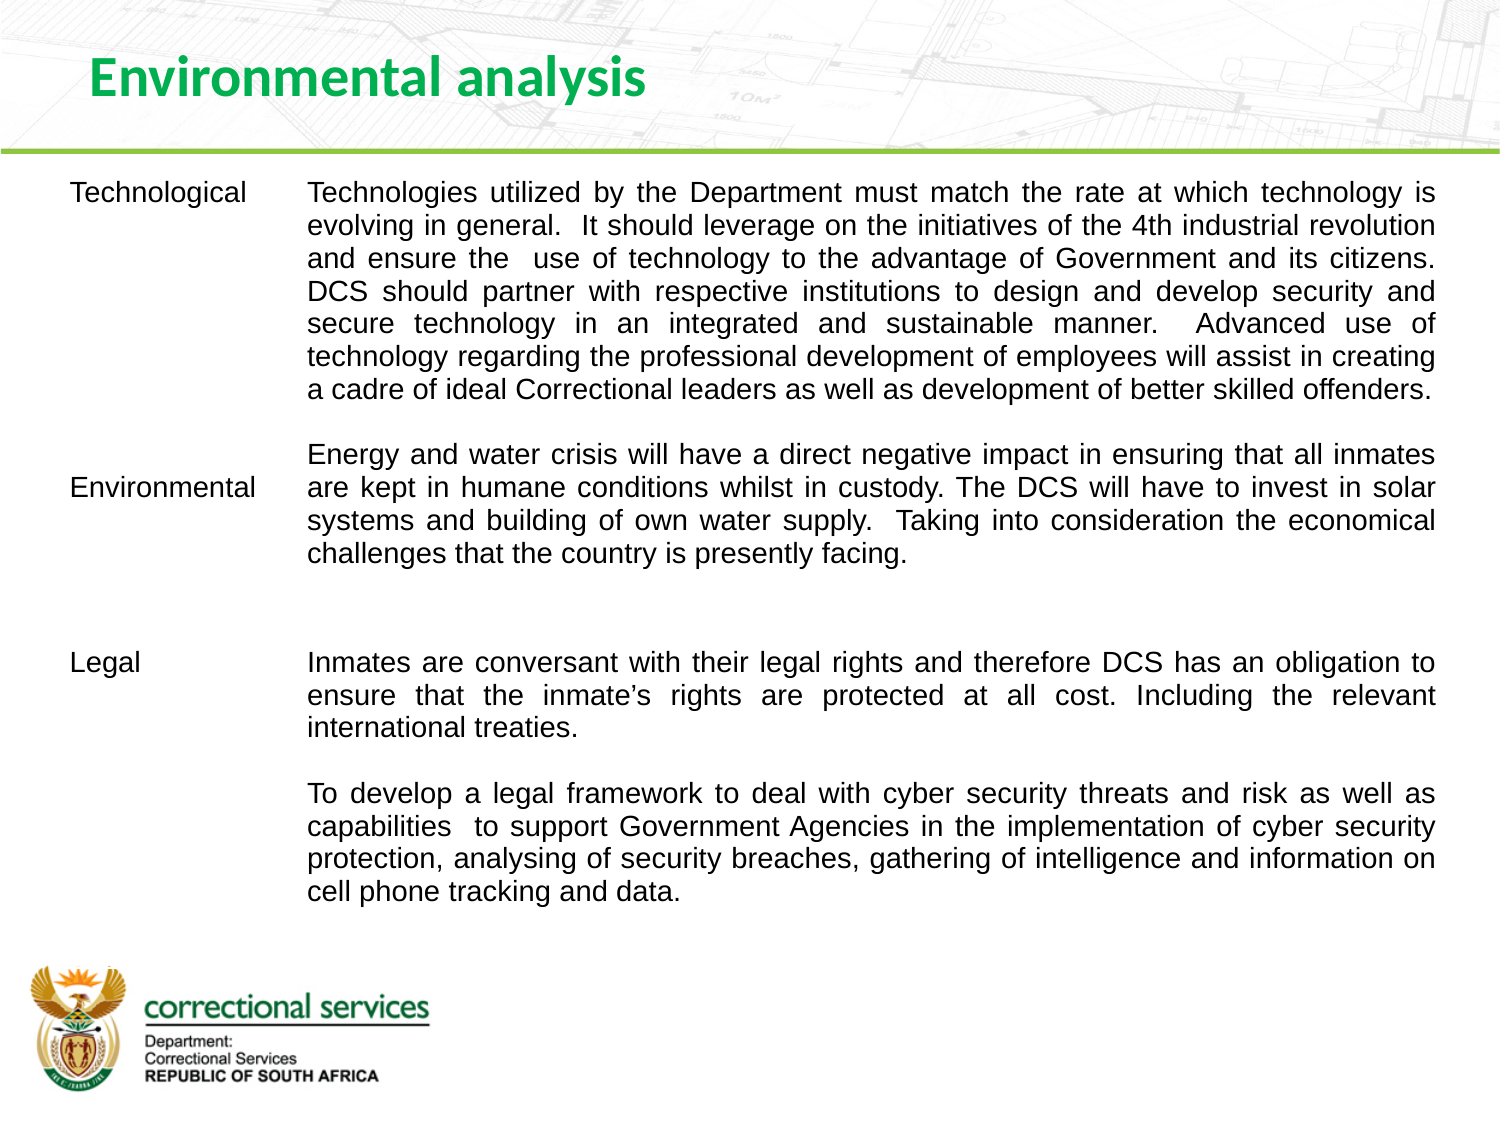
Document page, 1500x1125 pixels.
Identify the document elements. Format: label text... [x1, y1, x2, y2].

table_cell Legal [56, 641, 291, 967]
table_header Technologies utilized by the Department must match the rate at which technology is evolving in general. It should leverage on the initiatives of the 4th industrial revolution and ensure the use of technology to the advantage of Government and its citizens. DCS should partner with respective institutions to design and develop security and secure technology in an integrated and sustainable manner. Advanced use of technology regarding the professional development of employees will assist in creating a cadre of ideal Correctional leaders as well as development of better skilled offenders. Energy and water crisis will have a direct negative impact in ensuring that all inmates are kept in humane conditions whilst in custody. The DCS will have to invest in solar systems and building of own water supply. Taking into consideration the economical challenges that the country is presently facing. [293, 170, 1452, 636]
text_box Environmental analysis [74, 30, 1425, 116]
picture [0, 0, 1500, 154]
picture [0, 936, 481, 1125]
table_cell Inmates are conversant with their legal rights and therefore DCS has an obligation to ensure that the inmate’s rights are protected at all cost. Including the relevant international treaties. To develop a legal framework to deal with cyber security threats and risk as well as capabilities to support Government Agencies in the implementation of cyber security protection, analysing of security breaches, gathering of intelligence and information on cell phone tracking and data. [293, 641, 1452, 967]
table_header Technological Environmental [56, 170, 291, 636]
